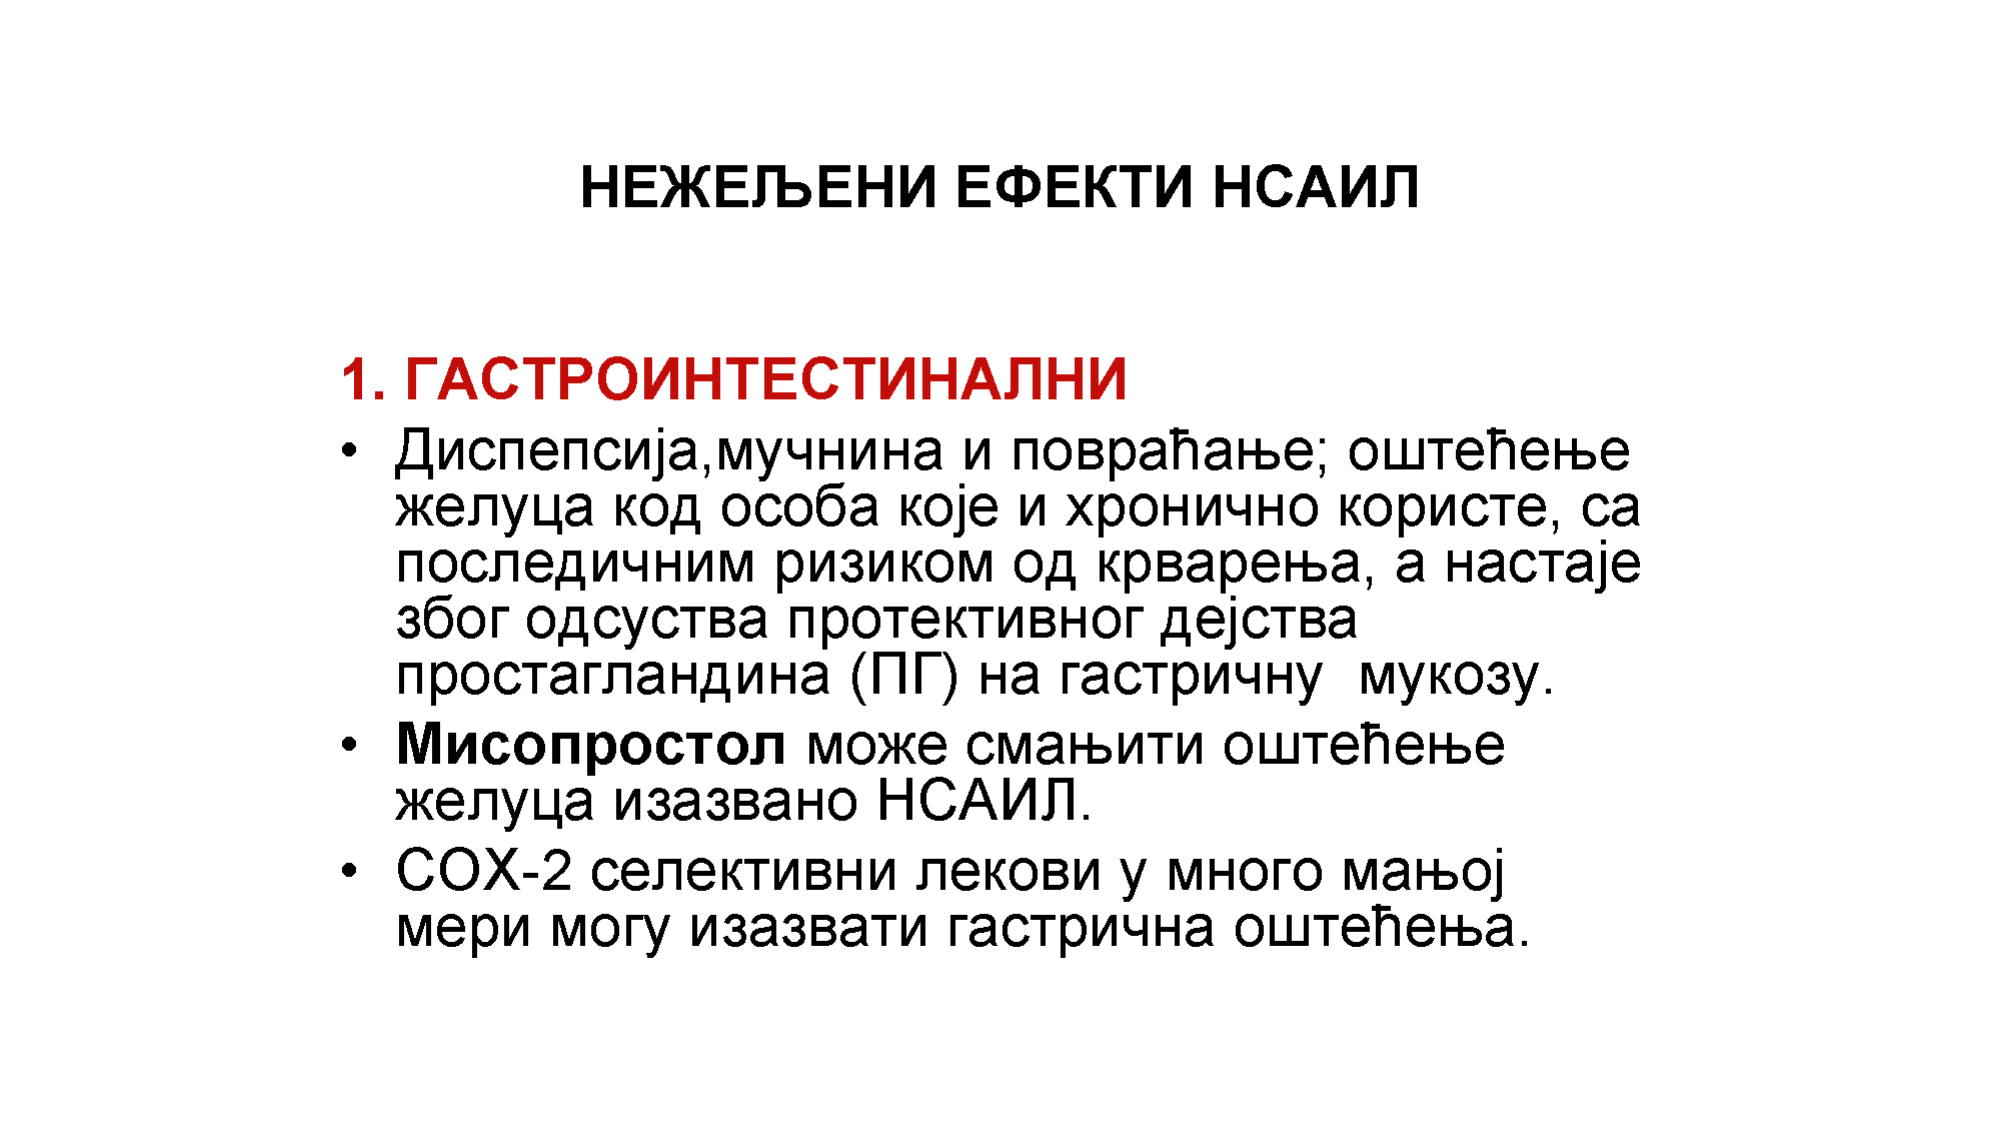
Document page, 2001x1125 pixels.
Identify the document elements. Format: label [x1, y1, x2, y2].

picture [249, 158, 1750, 973]
